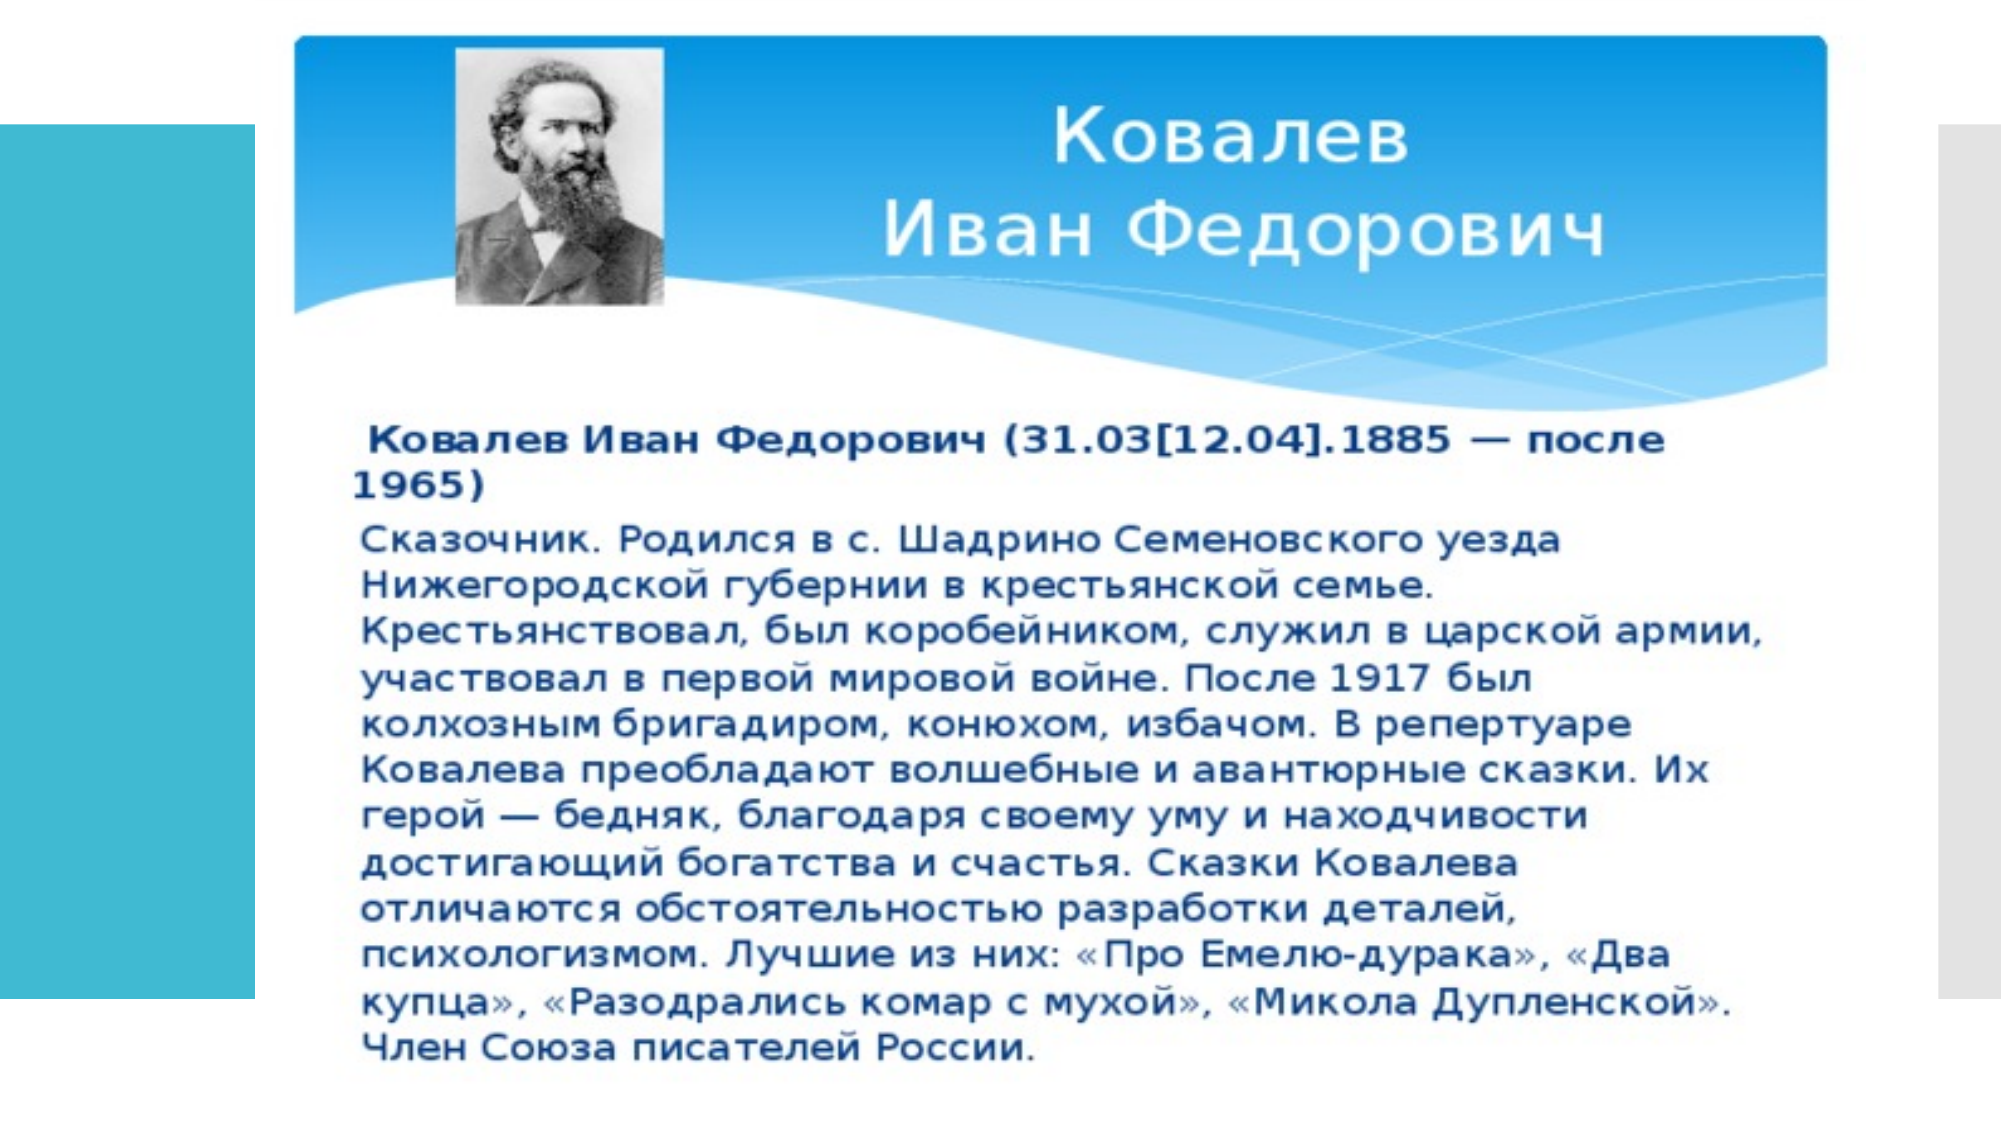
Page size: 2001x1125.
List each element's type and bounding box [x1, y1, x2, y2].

picture [255, 0, 1866, 1119]
